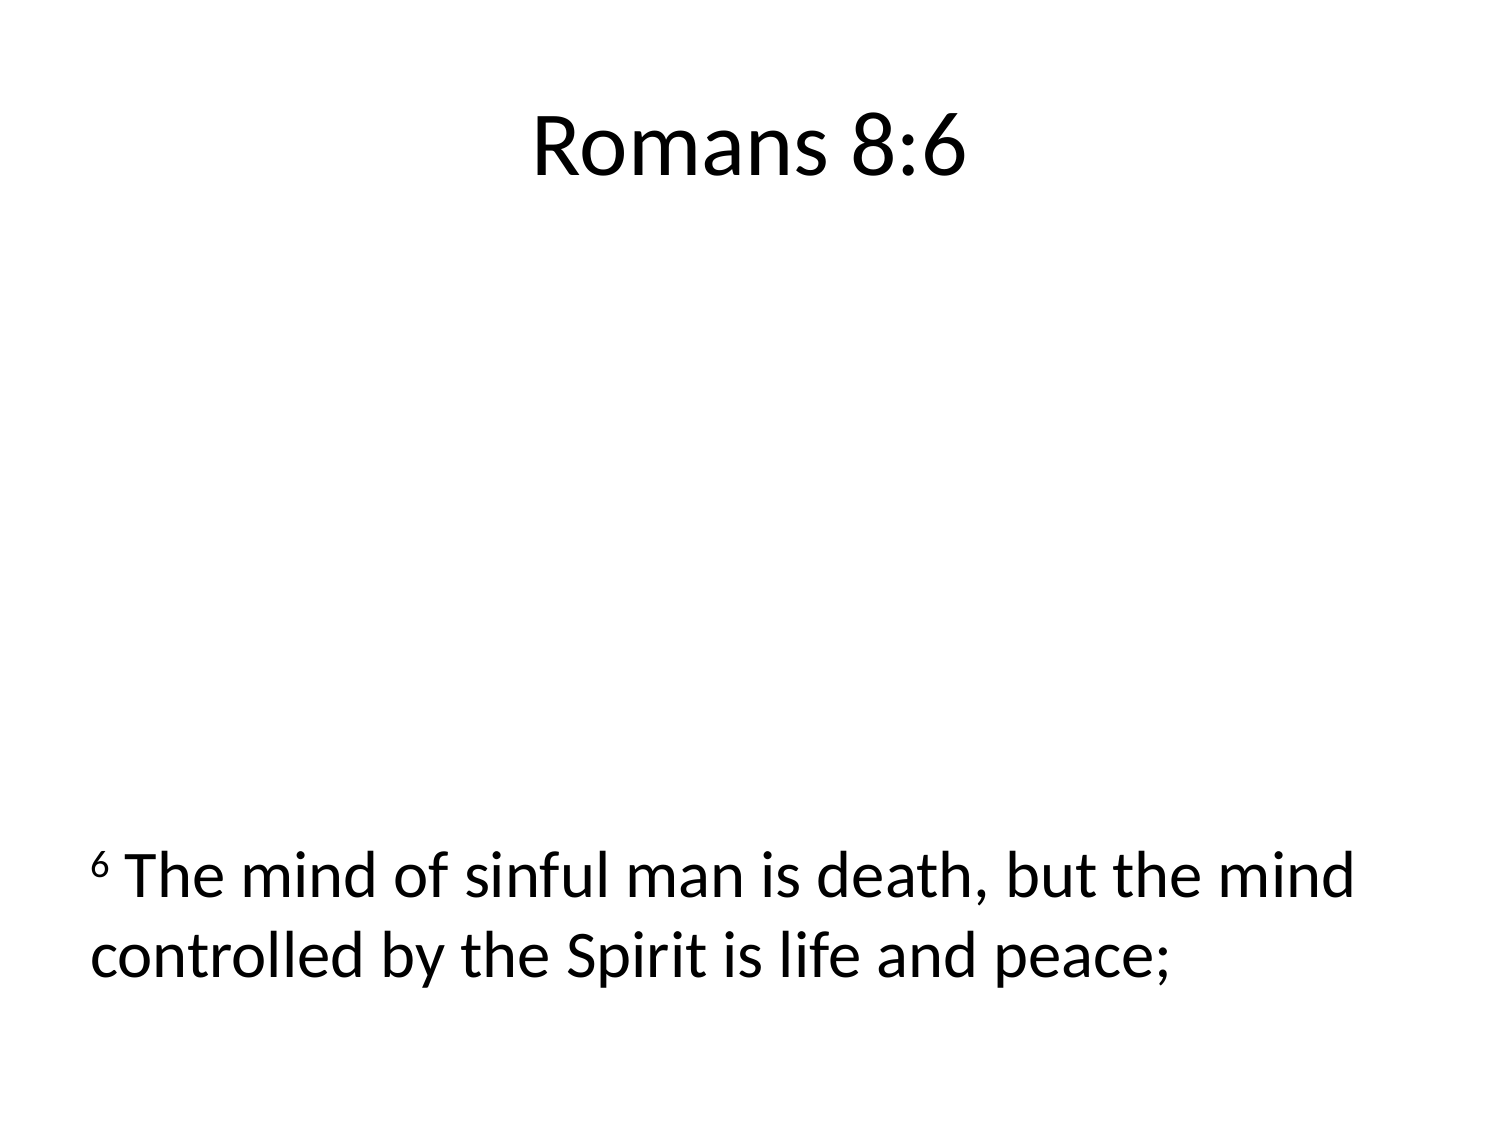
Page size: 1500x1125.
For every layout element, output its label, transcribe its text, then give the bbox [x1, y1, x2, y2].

title Romans 8:6 [75, 45, 1425, 233]
list 6 The mind of sinful man is death, but the mind controlled by the Spirit is life and peace; [75, 262, 1425, 1005]
